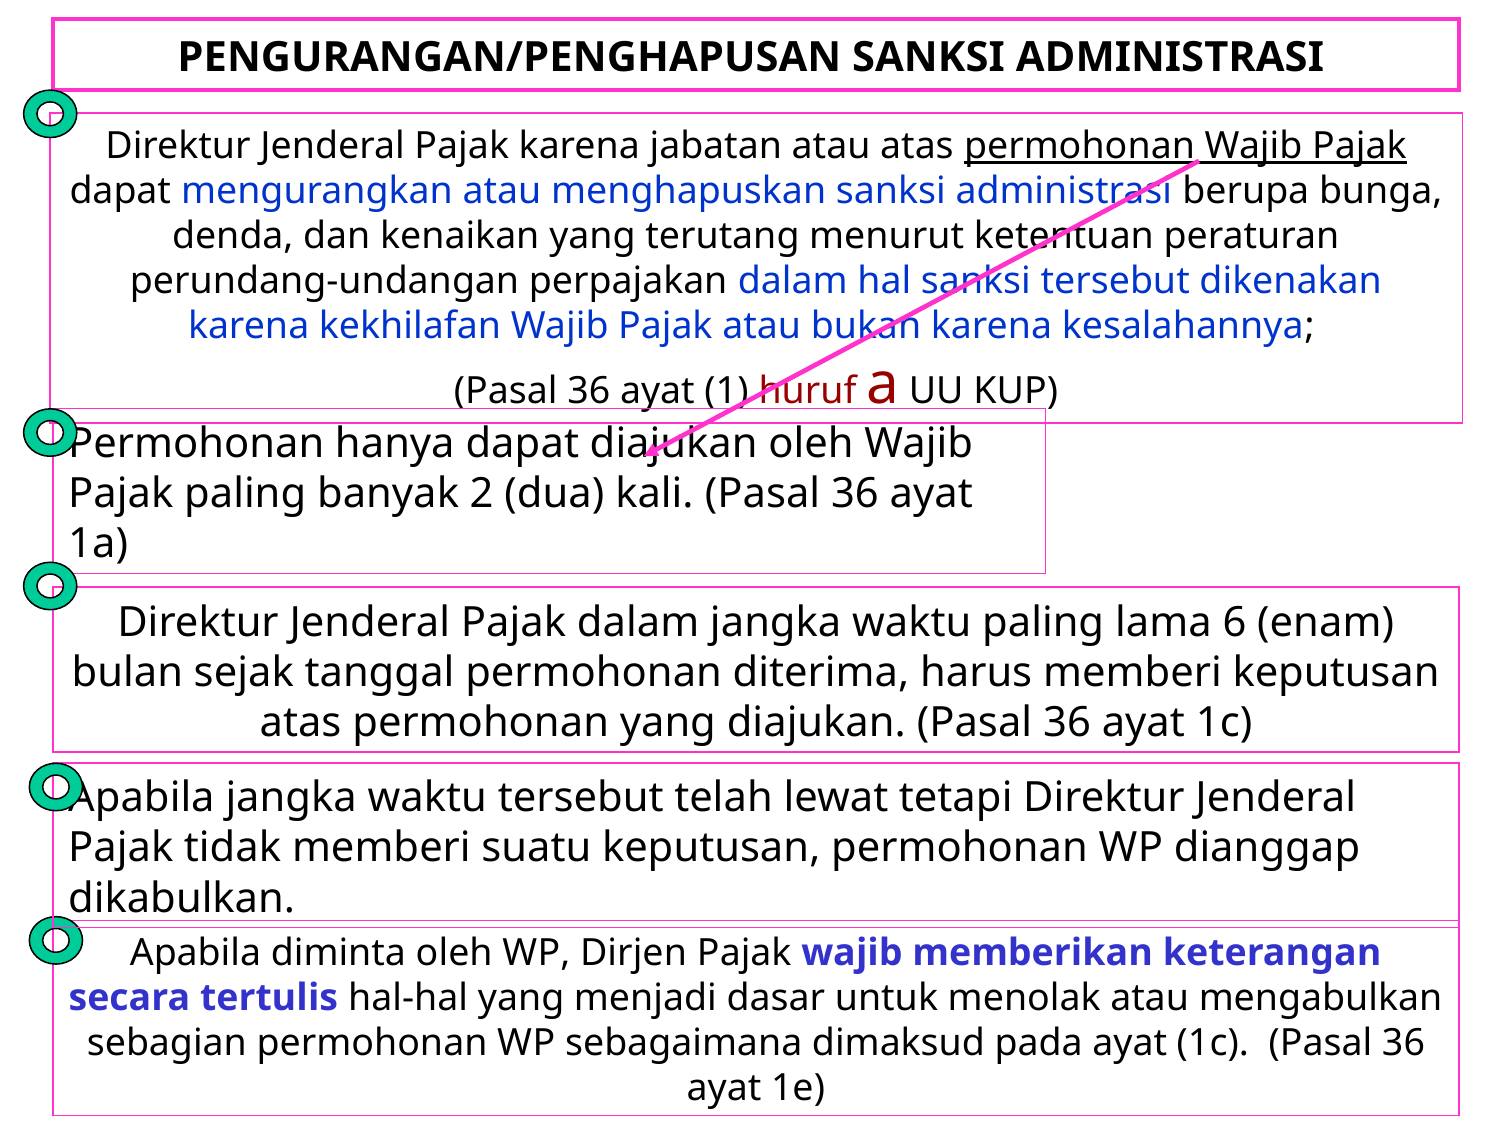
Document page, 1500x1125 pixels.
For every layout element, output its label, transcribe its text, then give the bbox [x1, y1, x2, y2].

text_box [29, 916, 83, 965]
text_box [29, 763, 83, 811]
text_box [23, 90, 77, 138]
text_box [23, 408, 77, 457]
text_box Permohonan hanya dapat diajukan oleh Wajib Pajak paling banyak 2 (dua) kali. (Pasal 36 ayat 1a) [53, 408, 1046, 574]
text_box Direktur Jenderal Pajak dalam jangka waktu paling lama 6 (enam) bulan sejak tanggal permohonan diterima, harus memberi keputusan atas permohonan yang diajukan. (Pasal 36 ayat 1c) [53, 586, 1459, 752]
text_box Apabila jangka waktu tersebut telah lewat tetapi Direktur Jenderal Pajak tidak memberi suatu keputusan, permohonan WP dianggap dikabulkan. [53, 762, 1459, 928]
text_box Apabila diminta oleh WP, Dirjen Pajak wajib memberikan keterangan secara tertulis hal-hal yang menjadi dasar untuk menolak atau mengabulkan sebagian permohonan WP sebagaimana dimaksud pada ayat (1c). (Pasal 36 ayat 1e) [53, 928, 1459, 1116]
text_box [643, 160, 1199, 457]
text_box [23, 562, 77, 610]
title PENGURANGAN/PENGHAPUSAN SANKSI ADMINISTRASI [52, 18, 1460, 91]
text_box Direktur Jenderal Pajak karena jabatan atau atas permohonan Wajib Pajak dapat mengurangkan atau menghapuskan sanksi administrasi berupa bunga, denda, dan kenaikan yang terutang menurut ketentuan peraturan perundang-undangan perpajakan dalam hal sanksi tersebut dikenakan karena kekhilafan Wajib Pajak atau bukan karena kesalahannya; (Pasal 36 ayat (1) huruf a UU KUP) [49, 113, 1463, 423]
